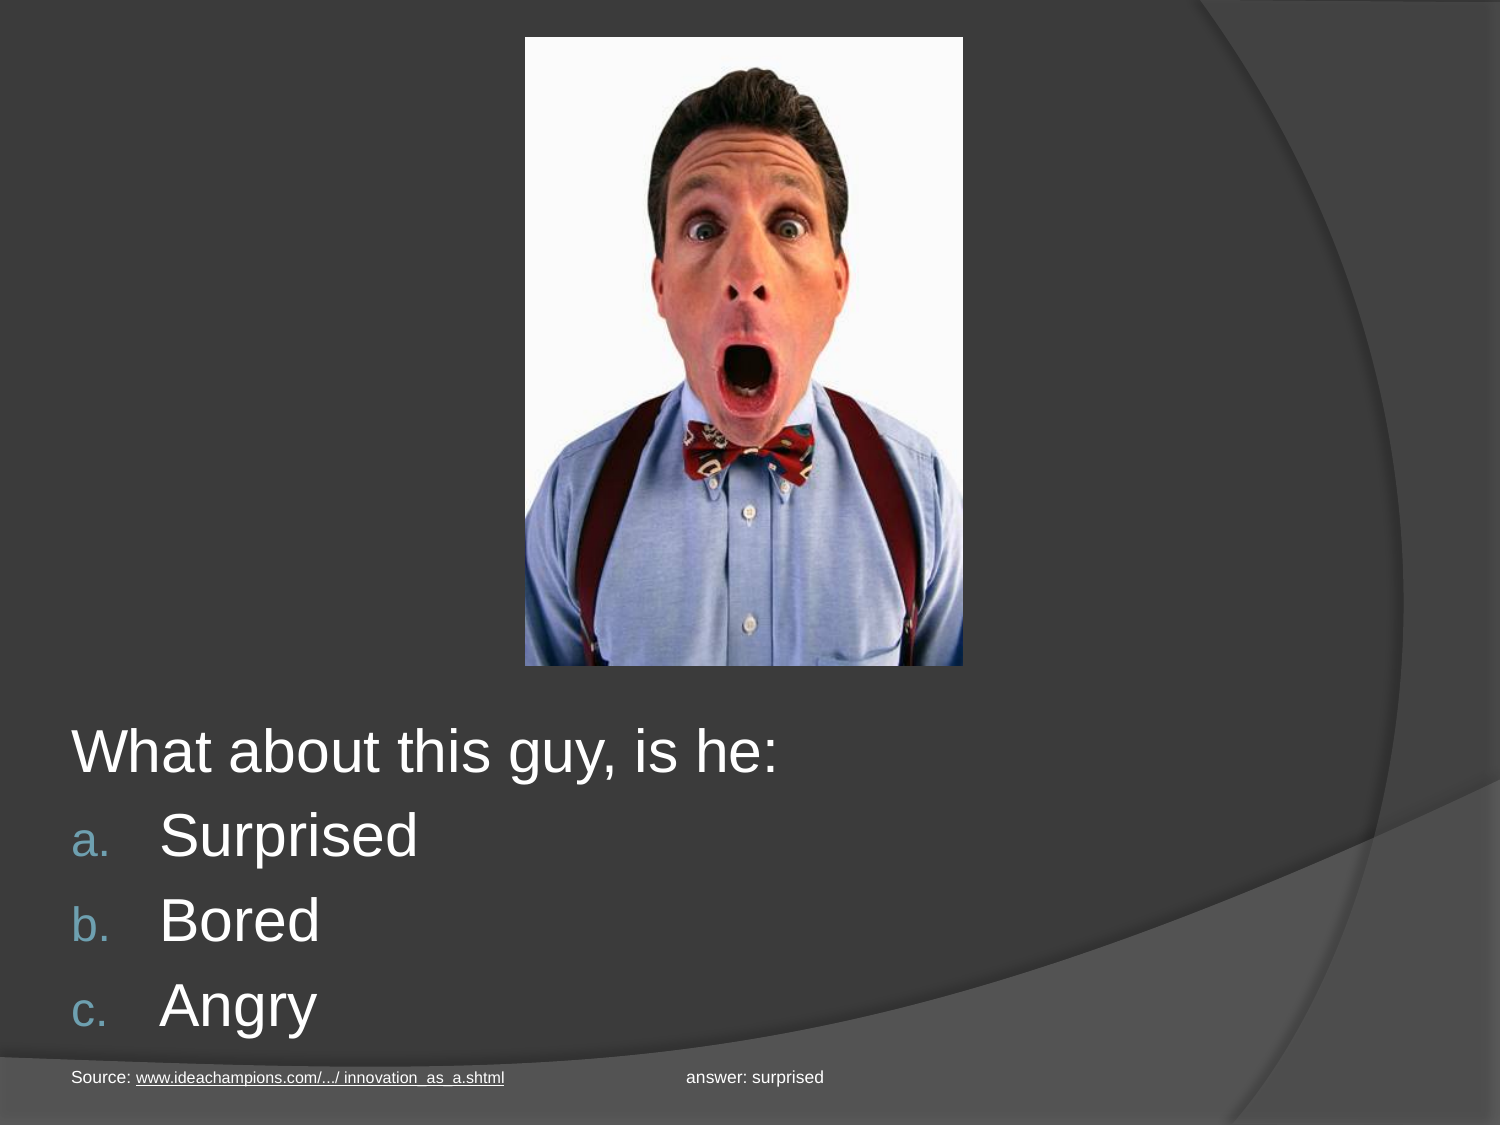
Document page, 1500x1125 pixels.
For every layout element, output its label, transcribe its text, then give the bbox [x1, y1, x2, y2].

picture [524, 37, 963, 666]
list What about this guy, is he: Surprised Bored Angry Source: www.ideachampions.com/.../ innovation_as_a.shtml answer: surprised [50, 704, 1500, 1125]
